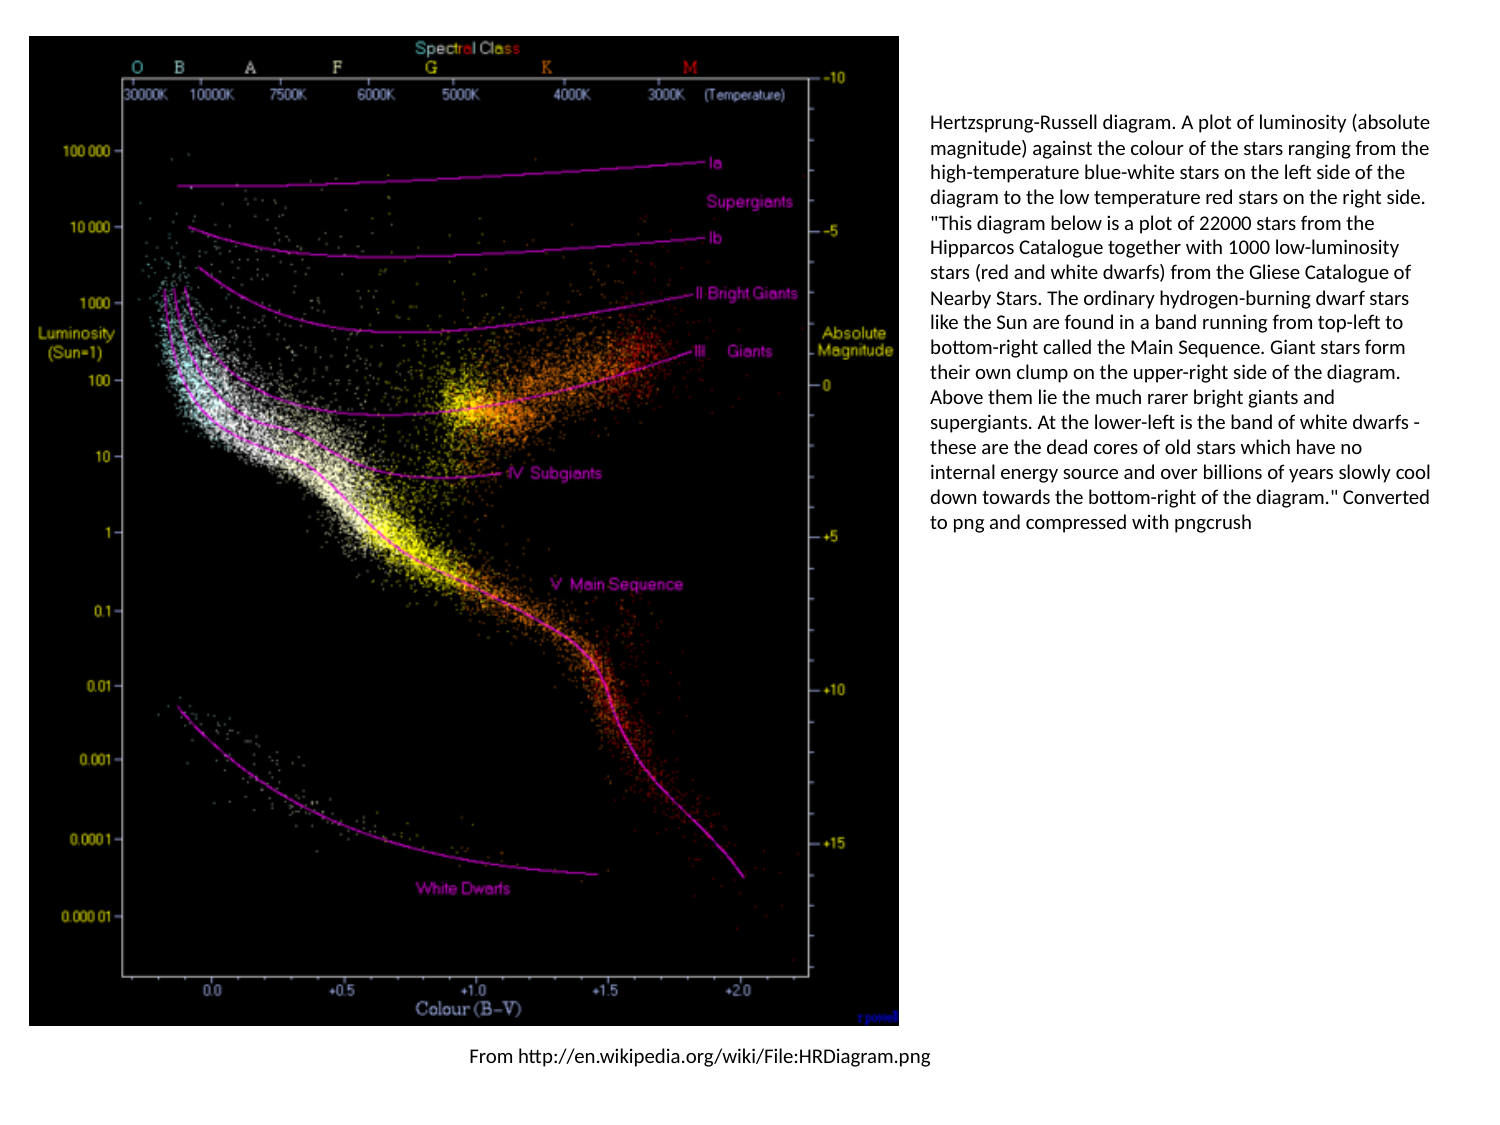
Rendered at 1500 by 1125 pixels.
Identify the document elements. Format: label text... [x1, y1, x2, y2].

text_box From http://en.wikipedia.org/wiki/File:HRDiagram.png [454, 1035, 1205, 1075]
picture [29, 36, 899, 1026]
text_box Hertzsprung-Russell diagram. A plot of luminosity (absolute magnitude) against the colour of the stars ranging from the high-temperature blue-white stars on the left side of the diagram to the low temperature red stars on the right side. "This diagram below is a plot of 22000 stars from the Hipparcos Catalogue together with 1000 low-luminosity stars (red and white dwarfs) from the Gliese Catalogue of Nearby Stars. The ordinary hydrogen-burning dwarf stars like the Sun are found in a band running from top-left to bottom-right called the Main Sequence. Giant stars form their own clump on the upper-right side of the diagram. Above them lie the much rarer bright giants and supergiants. At the lower-left is the band of white dwarfs - these are the dead cores of old stars which have no internal energy source and over billions of years slowly cool down towards the bottom-right of the diagram." Converted to png and compressed with pngcrush [915, 101, 1447, 542]
